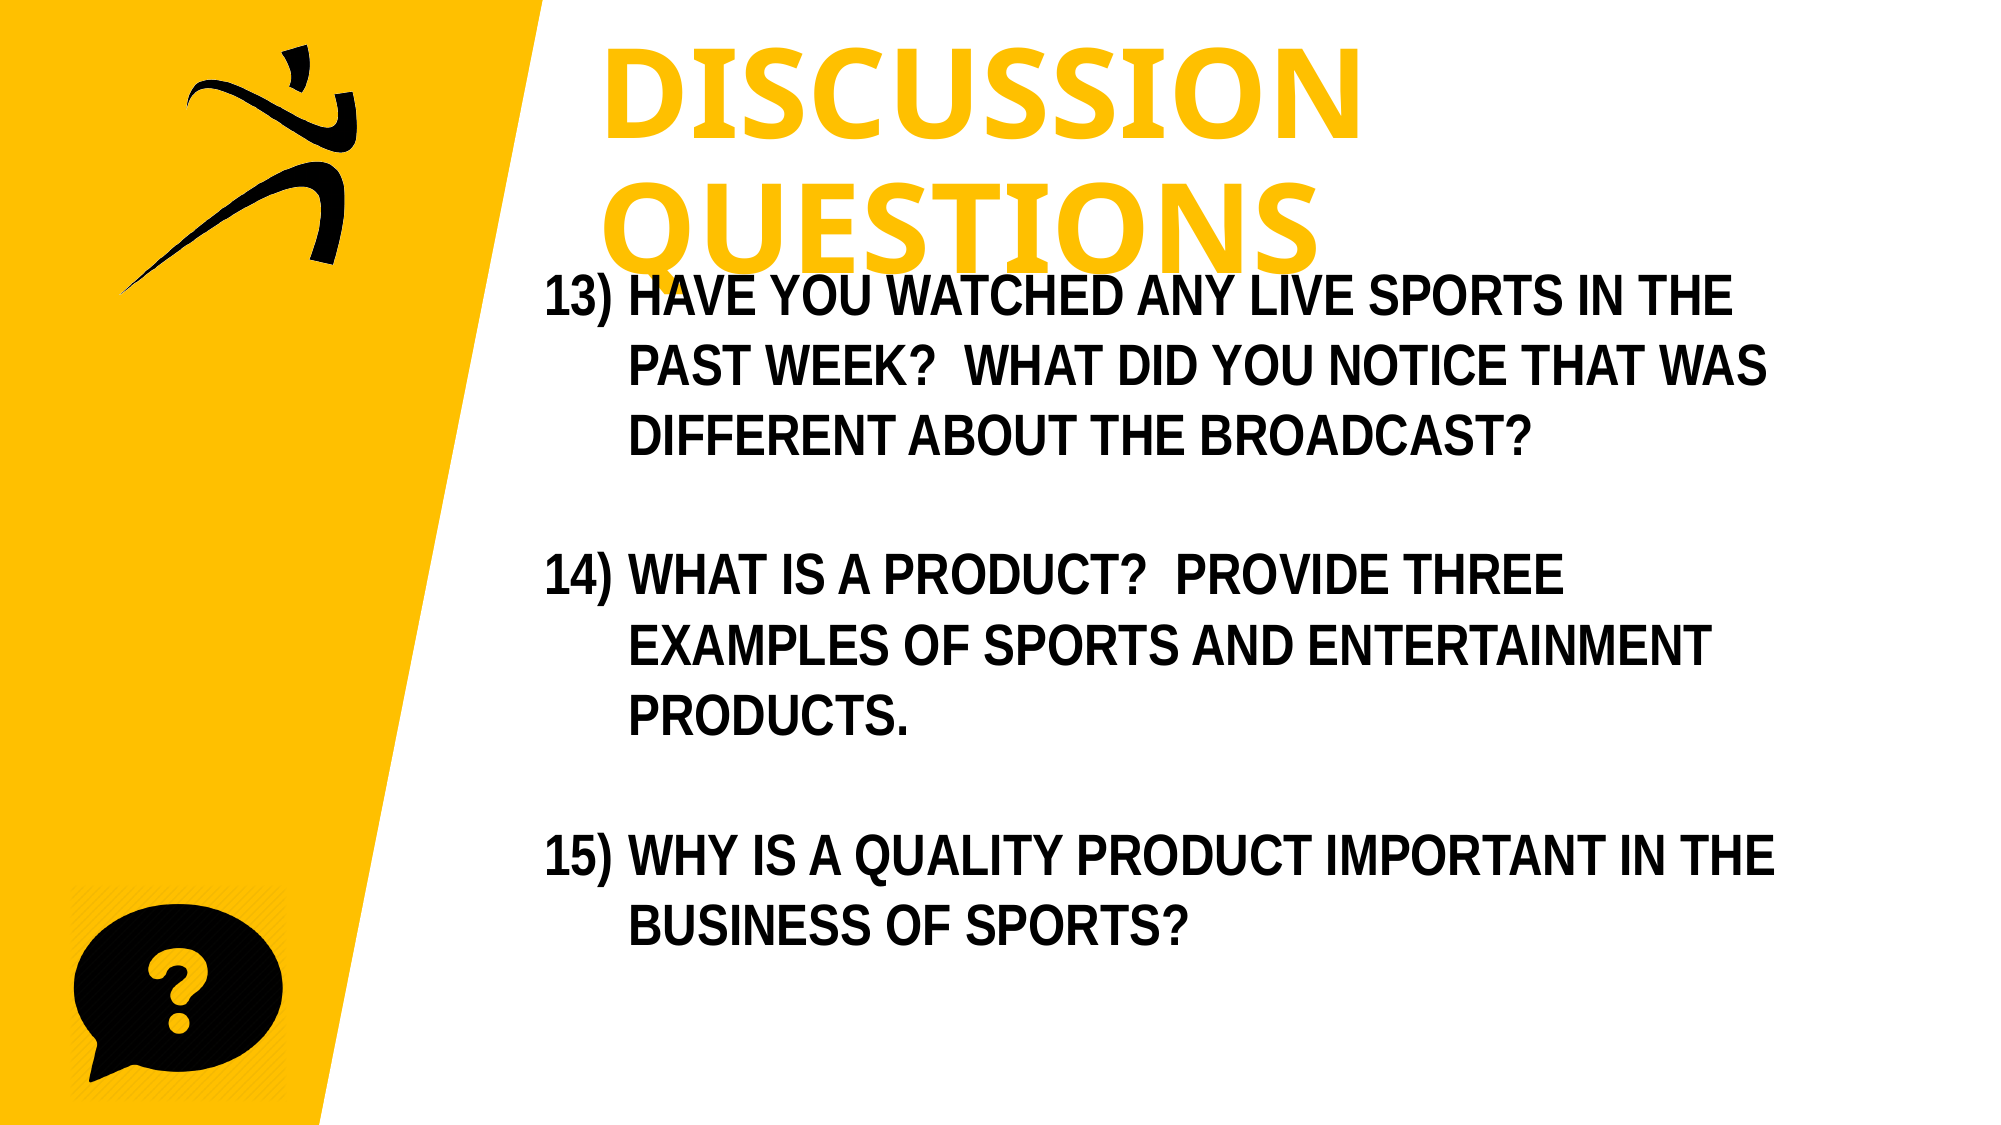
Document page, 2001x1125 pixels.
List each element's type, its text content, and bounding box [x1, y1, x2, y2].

text_box [0, 0, 542, 1125]
text_box Discussion questions [583, 20, 1957, 138]
text_box Have you watched any live sports in the past week? What did you notice that was different about the broadcast? What is a product? provide three examples of sports and entertainment products. Why is a quality product important in the business of sports? [529, 249, 1844, 367]
picture [119, 44, 357, 295]
text_box [319, 0, 1216, 1125]
picture [69, 884, 287, 1103]
